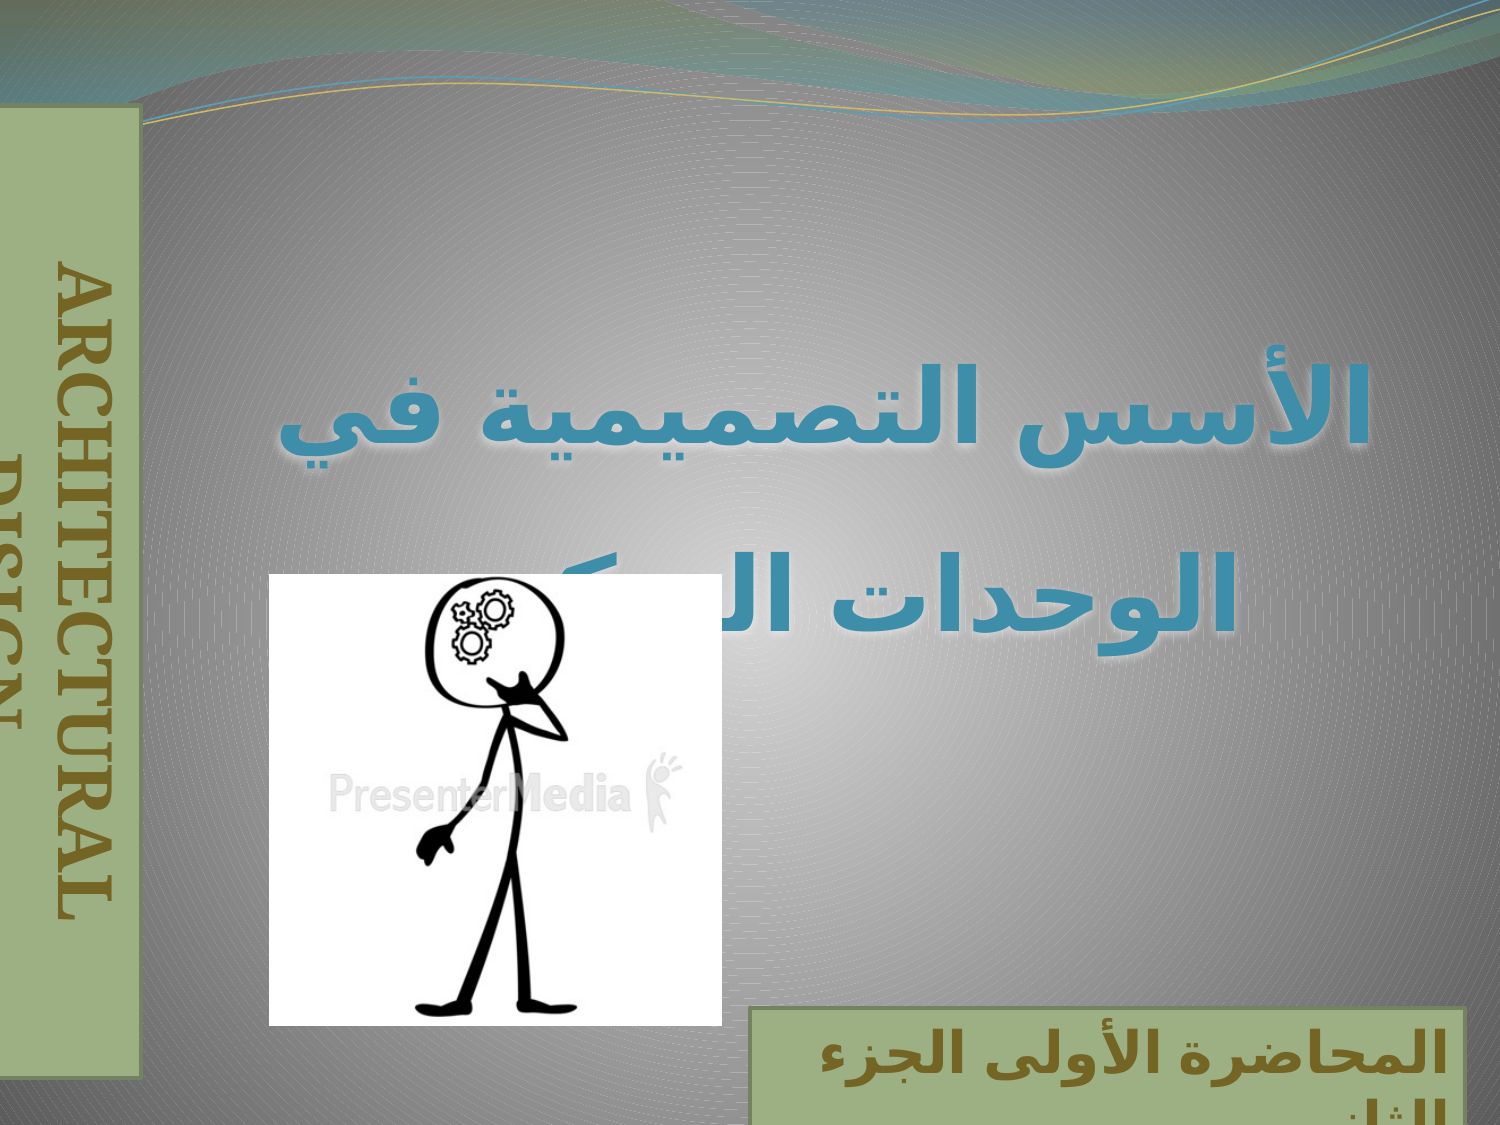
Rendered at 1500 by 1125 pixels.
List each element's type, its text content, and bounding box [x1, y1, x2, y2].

text_box Architectural Disign [722, 576, 728, 660]
text_box Architectural Disign [0, 103, 143, 1080]
text_box Architectural Disign [262, 575, 269, 660]
text_box الأسس التصميمية في الوحدات السكنية [152, 269, 1500, 660]
picture [269, 573, 722, 1027]
text_box المحاضرة الأولى الجزء الثاني [748, 1006, 1467, 1125]
